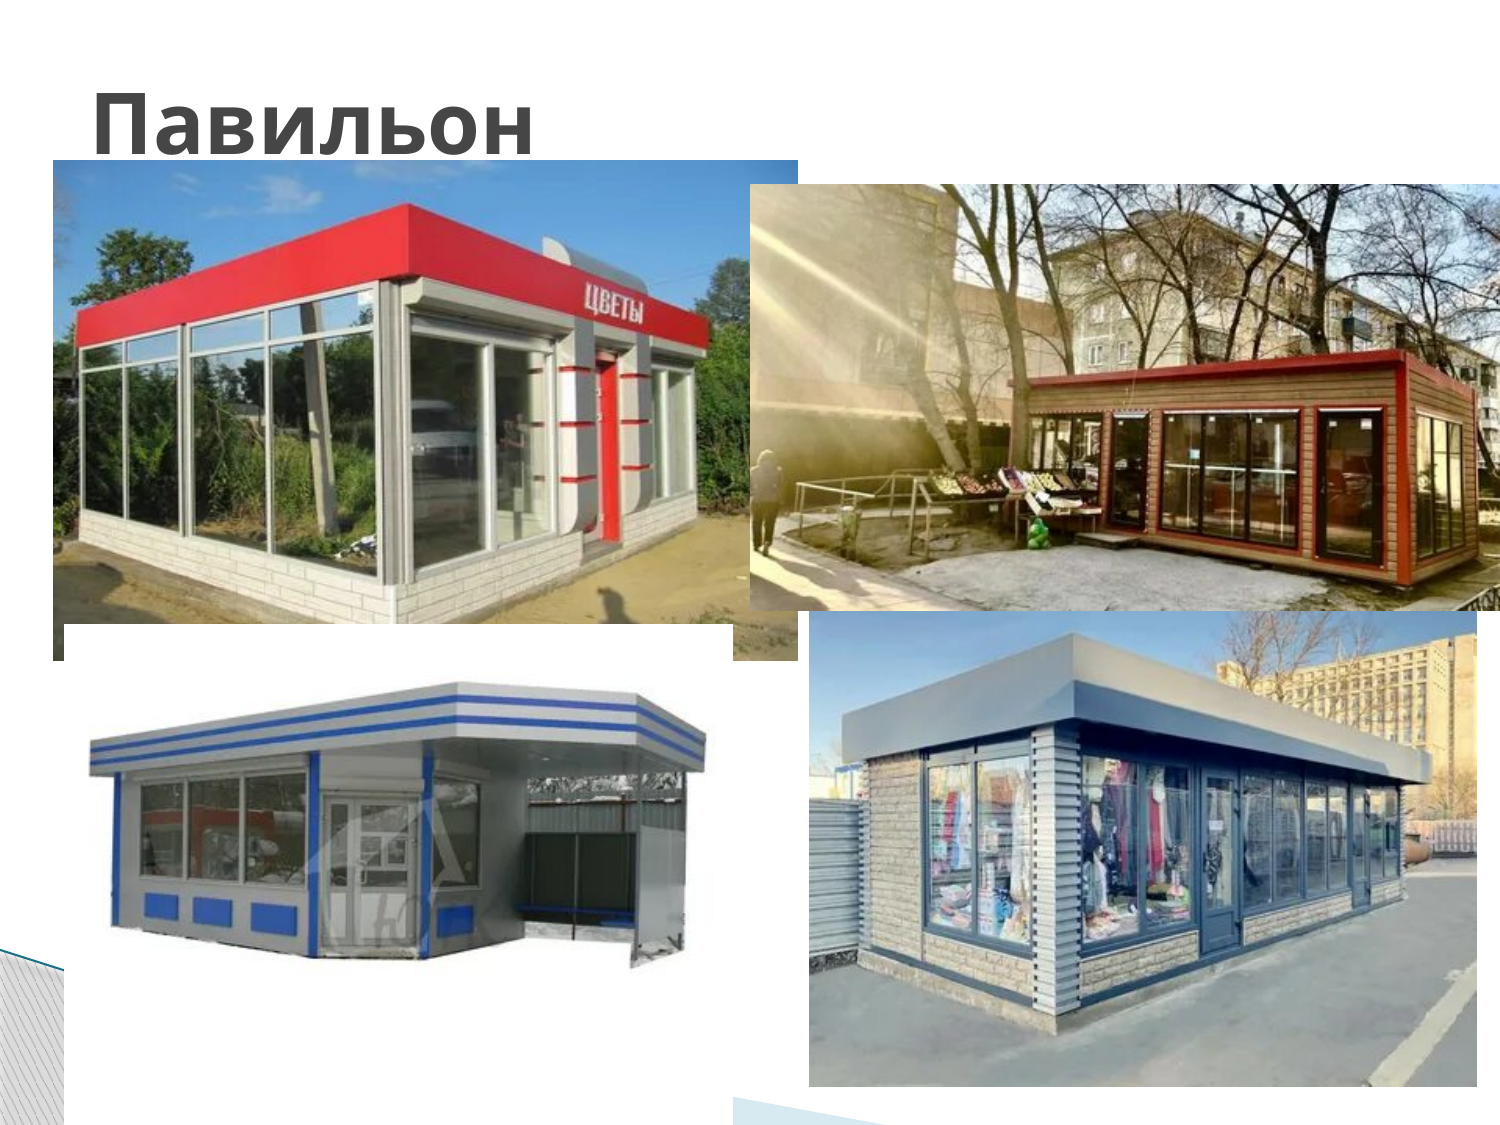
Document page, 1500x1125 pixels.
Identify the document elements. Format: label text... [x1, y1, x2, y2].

picture [52, 160, 1500, 1125]
title Павильон [75, 45, 1425, 184]
